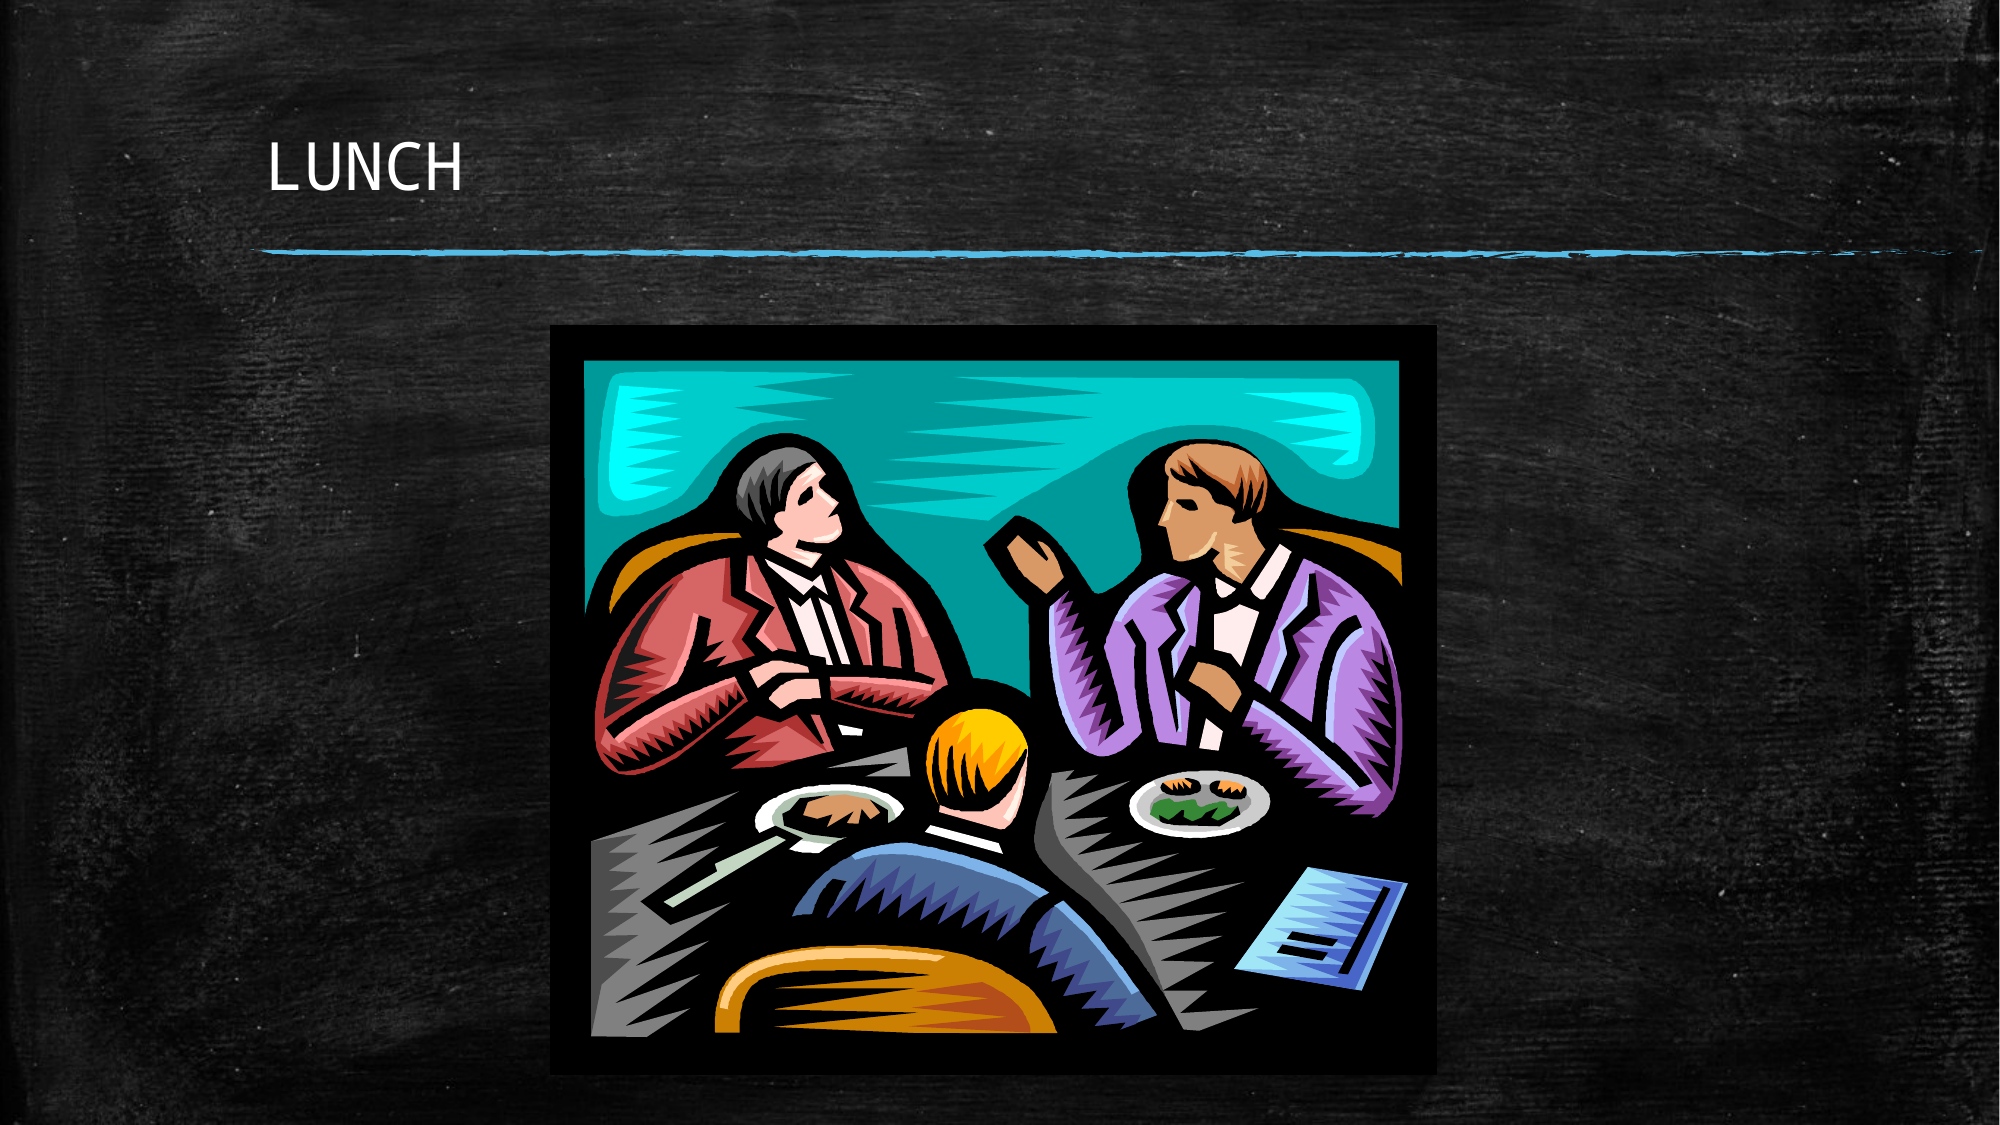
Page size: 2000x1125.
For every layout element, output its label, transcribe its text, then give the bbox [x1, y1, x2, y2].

title LUNCH [249, 45, 1750, 213]
picture [549, 312, 1450, 1088]
